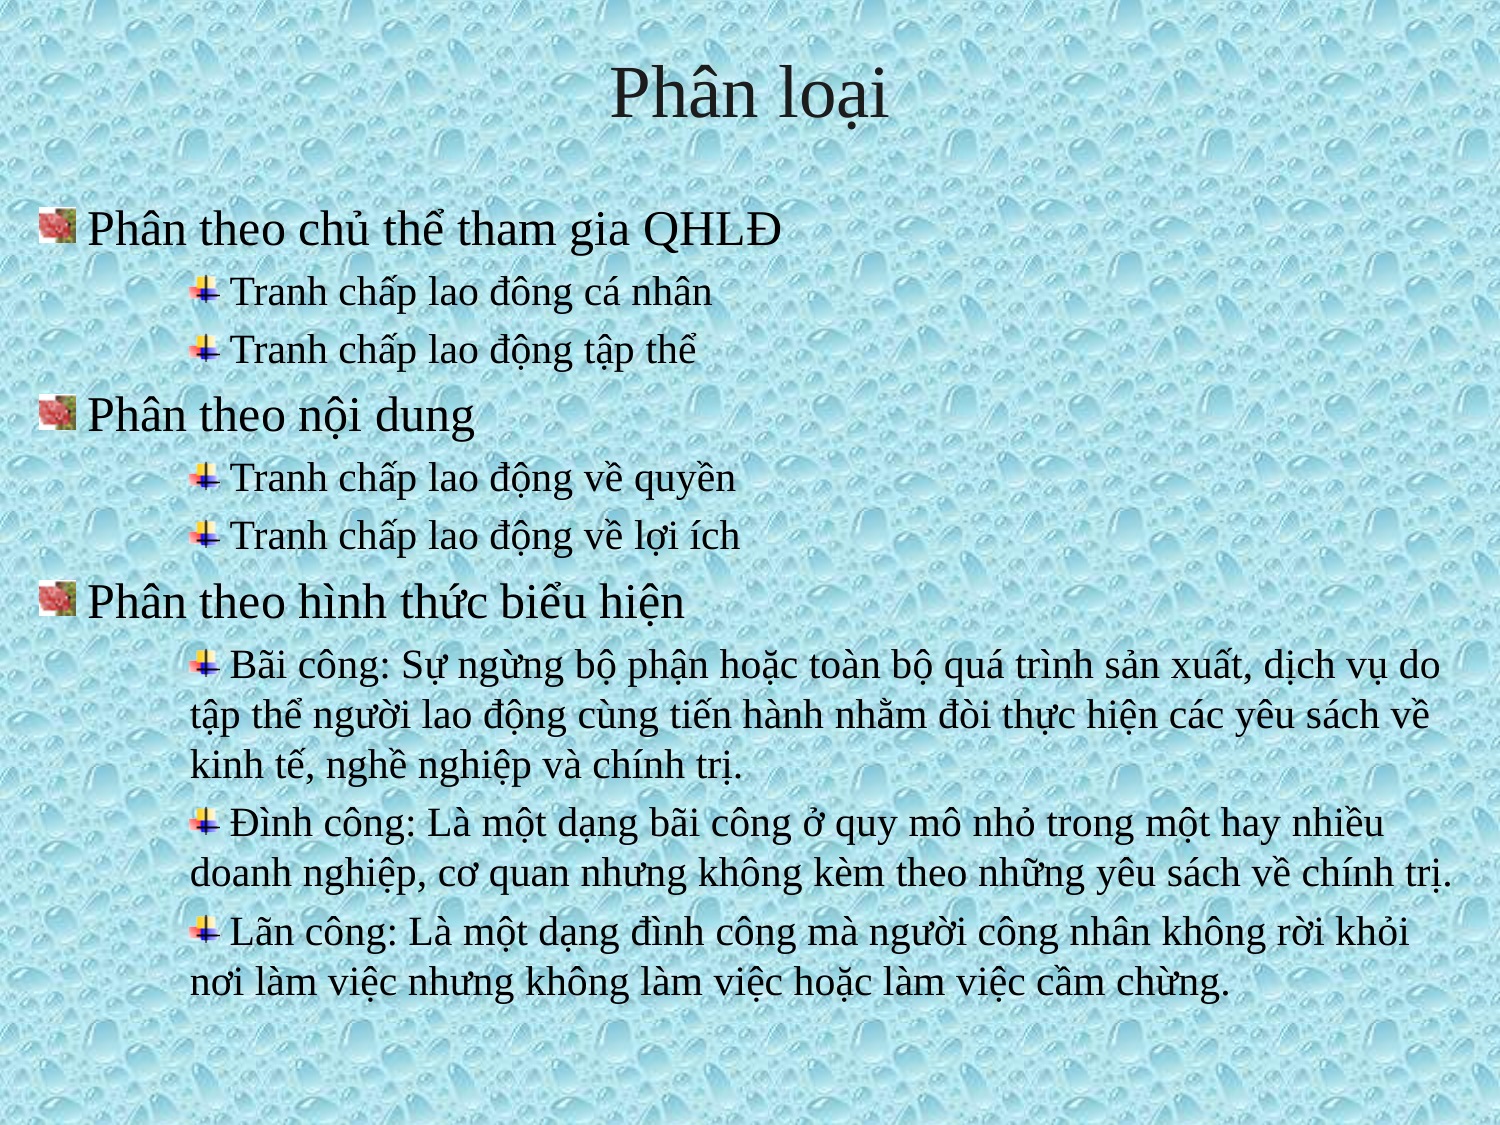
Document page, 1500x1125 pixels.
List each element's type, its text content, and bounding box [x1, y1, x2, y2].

picture [0, 0, 1500, 1125]
subtitle Phân theo chủ thể tham gia QHLĐ Tranh chấp lao đông cá nhân Tranh chấp lao động tập thể Phân theo nội dung Tranh chấp lao động về quyền Tranh chấp lao động về lợi ích Phân theo hình thức biểu hiện Bãi công: Sự ngừng bộ phận hoặc toàn bộ quá trình sản xuất, dịch vụ do tập thể người lao động cùng tiến hành nhằm đòi thực hiện các yêu sách về kinh tế, nghề nghiệp và chính trị. Đình công: Là một dạng bãi công ở quy mô nhỏ trong một hay nhiều doanh nghiệp, cơ quan nhưng không kèm theo những yêu sách về chính trị. Lãn công: Là một dạng đình công mà người công nhân không rời khỏi nơi làm việc nhưng không làm việc hoặc làm việc cầm chừng. [24, 187, 1476, 1088]
title Phân loại [112, 0, 1388, 176]
